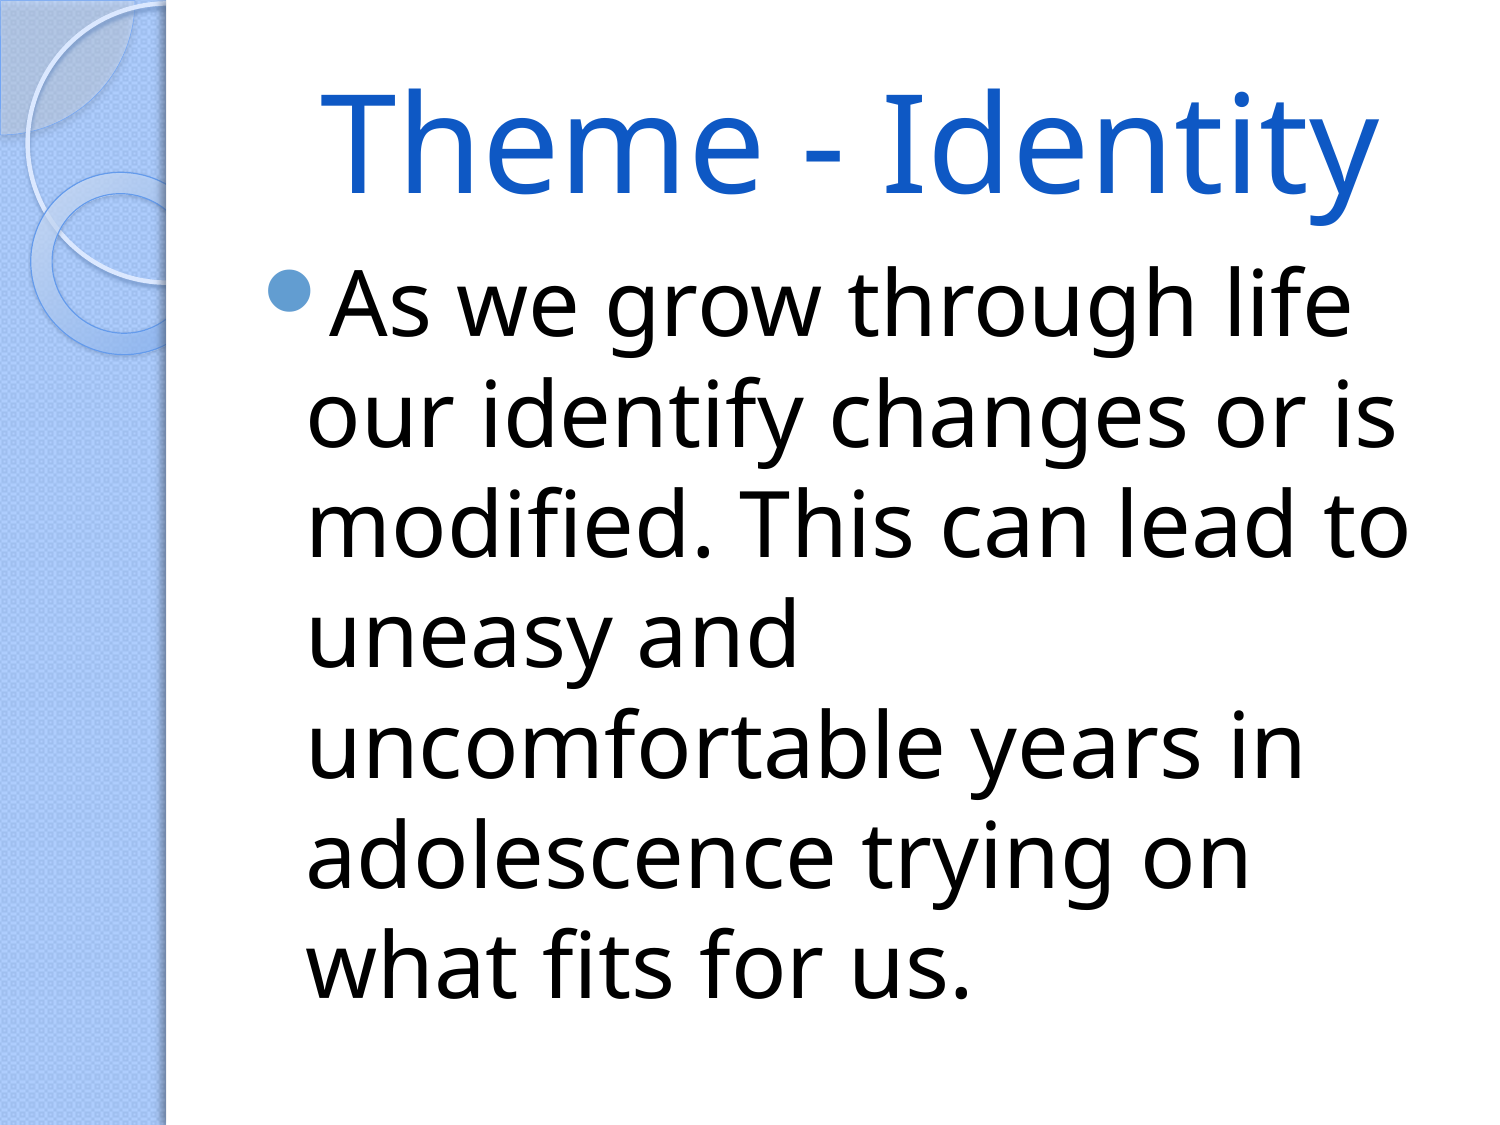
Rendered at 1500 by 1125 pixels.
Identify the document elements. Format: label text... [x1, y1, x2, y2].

list As we grow through life our identify changes or is modified. This can lead to uneasy and uncomfortable years in adolescence trying on what fits for us. [235, 237, 1466, 1025]
title Theme - Identity [235, 45, 1466, 233]
